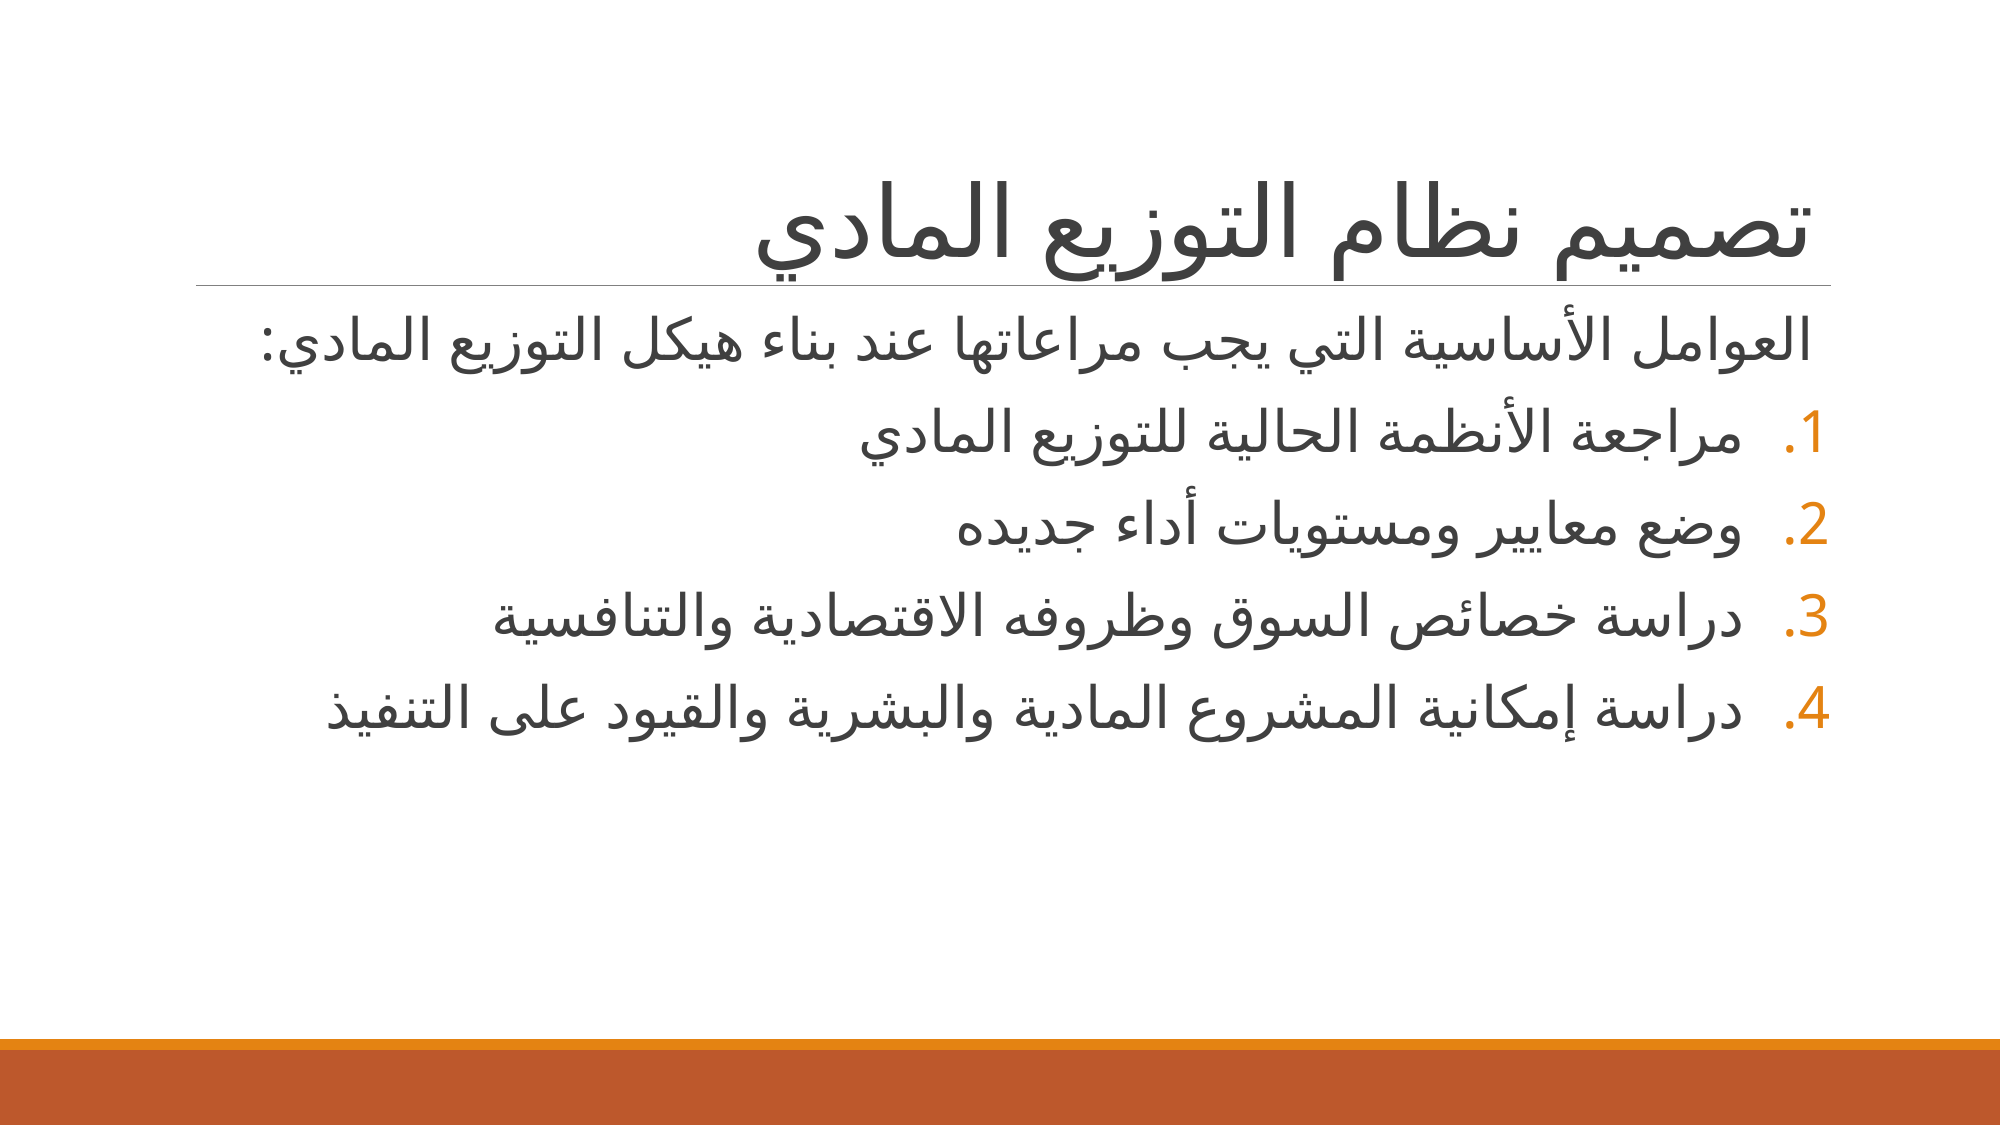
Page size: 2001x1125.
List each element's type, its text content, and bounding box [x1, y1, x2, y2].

list العوامل الأساسية التي يجب مراعاتها عند بناء هيكل التوزيع المادي: مراجعة الأنظمة الحالية للتوزيع المادي وضع معايير ومستويات أداء جديده دراسة خصائص السوق وظروفه الاقتصادية والتنافسية دراسة إمكانية المشروع المادية والبشرية والقيود على التنفيذ [180, 302, 1830, 963]
title تصميم نظام التوزيع المادي [180, 47, 1830, 285]
